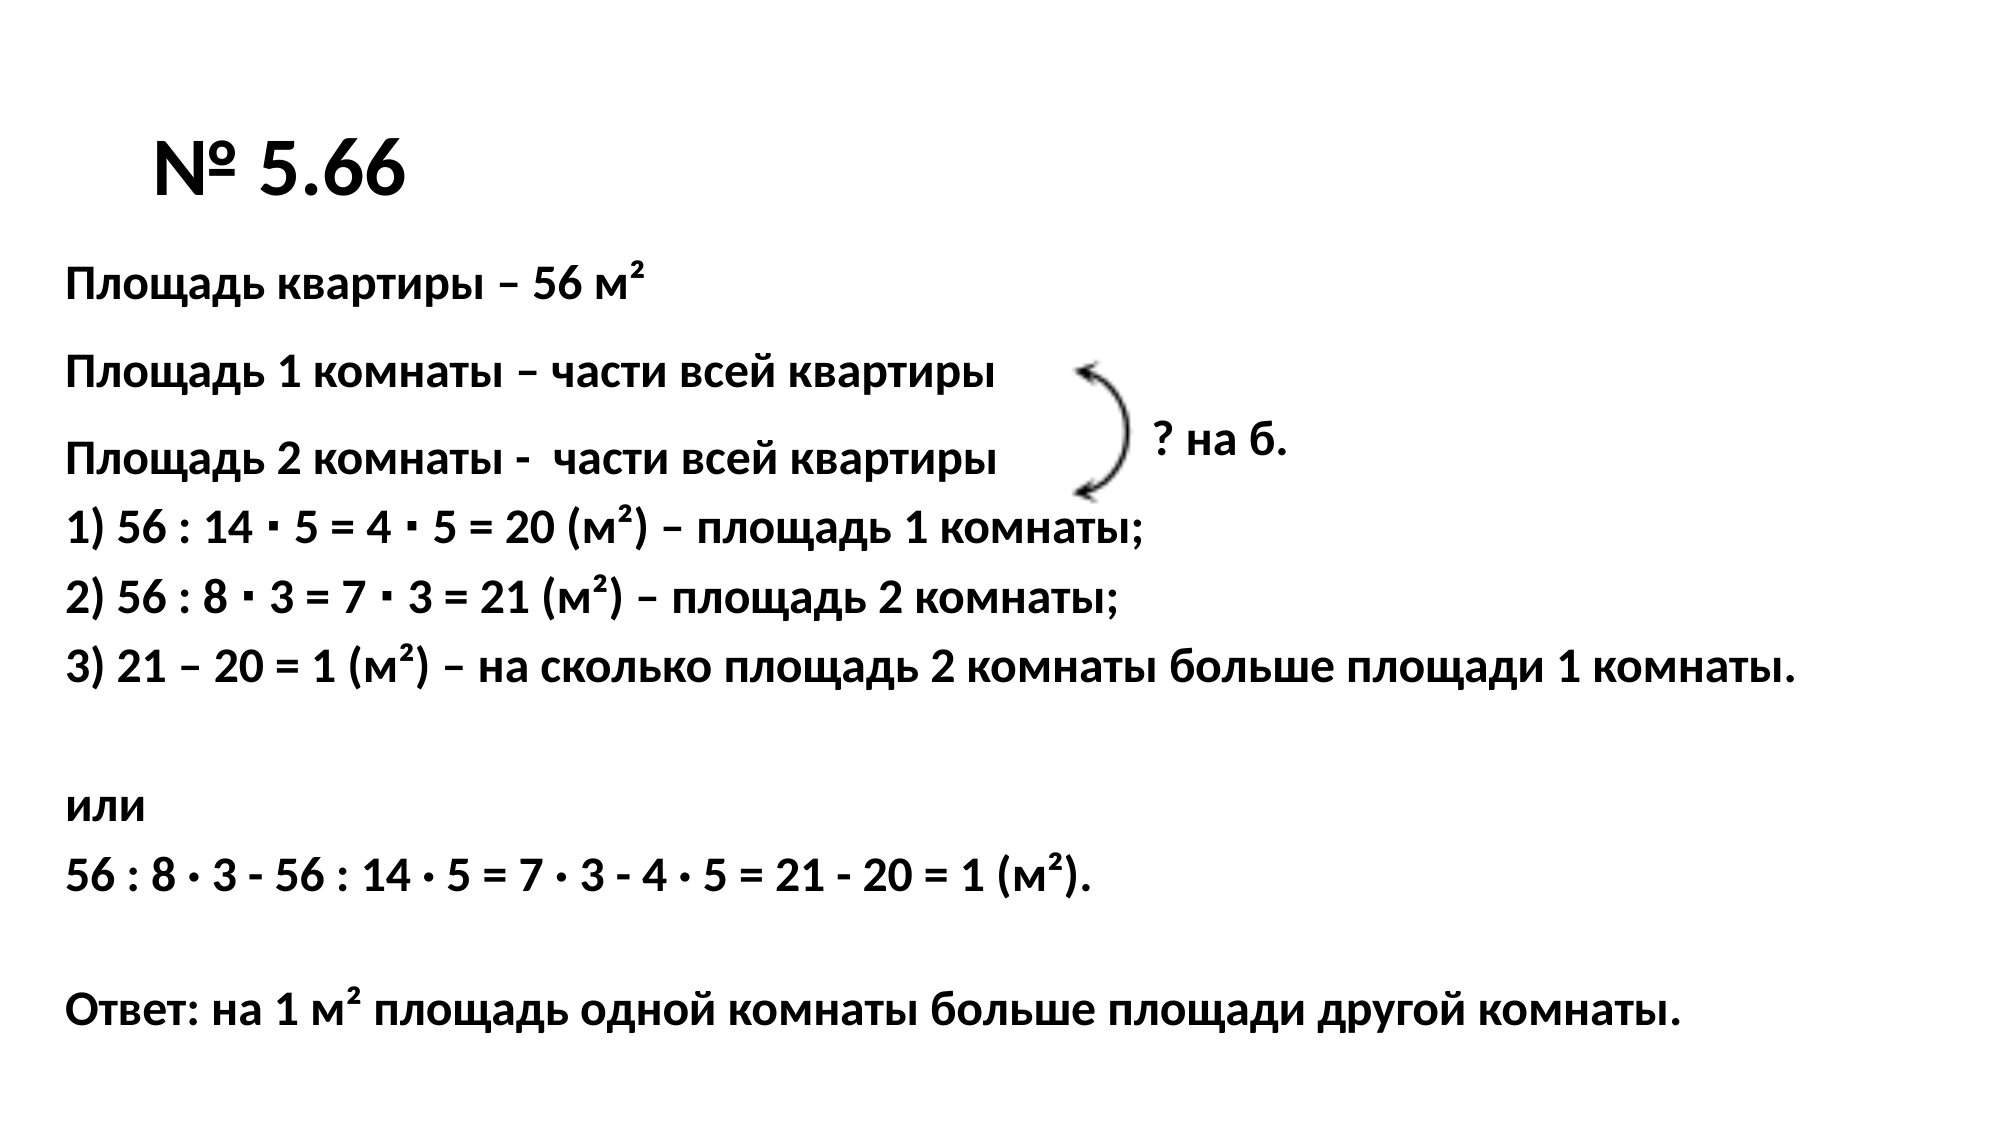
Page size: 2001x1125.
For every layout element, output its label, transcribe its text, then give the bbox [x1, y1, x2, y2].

title № 5.66 [137, 59, 1863, 278]
text_box ? на б. [1147, 397, 1304, 473]
picture [1066, 357, 1147, 515]
